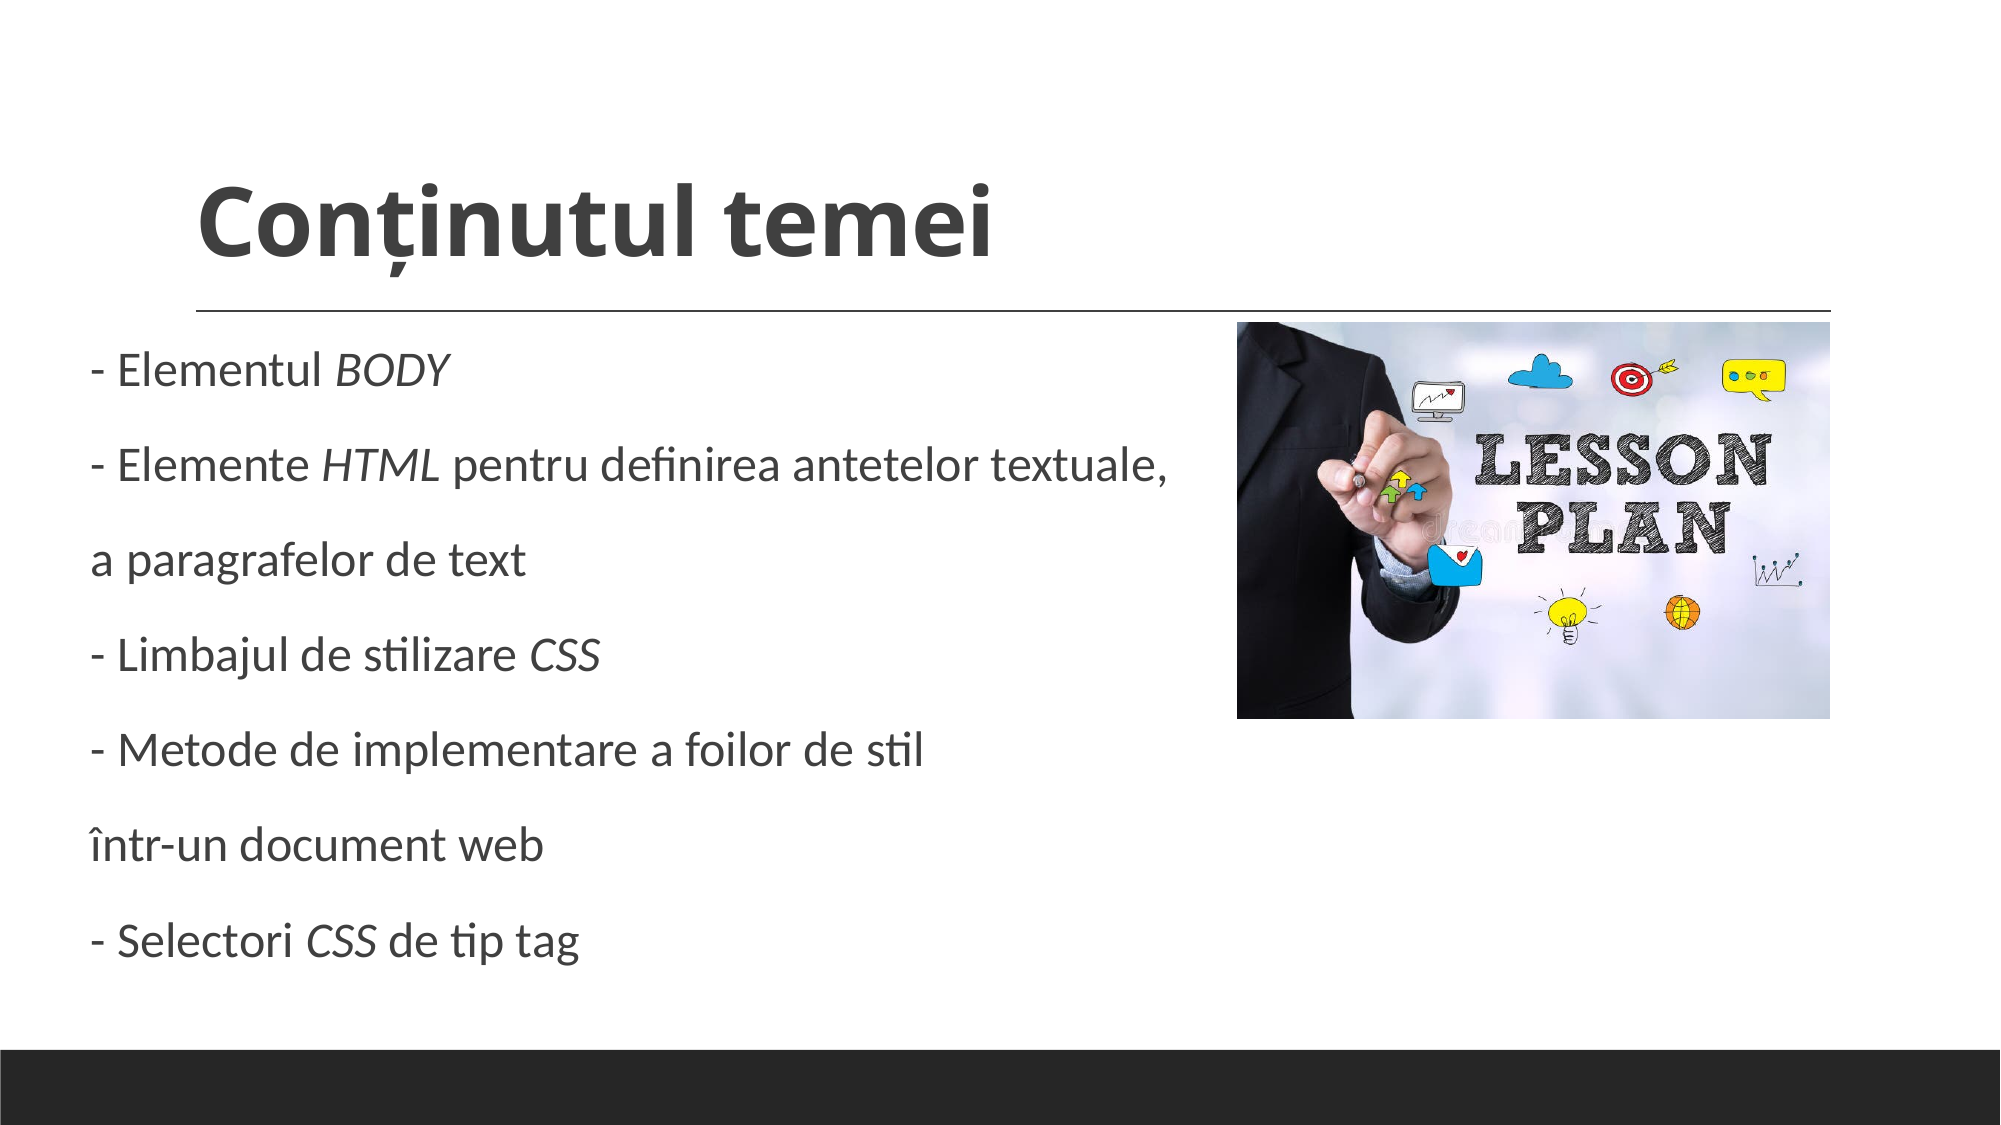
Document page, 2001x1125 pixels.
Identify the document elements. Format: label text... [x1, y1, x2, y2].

title Conținutul temei [180, 47, 1830, 285]
picture [1236, 322, 1831, 719]
list - Elementul BODY - Elemente HTML pentru definirea antetelor textuale, a paragrafelor de text - Limbajul de stilizare CSS - Metode de implementare a foilor de stil într-un document web - Selectori CSS de tip tag [75, 322, 1238, 963]
